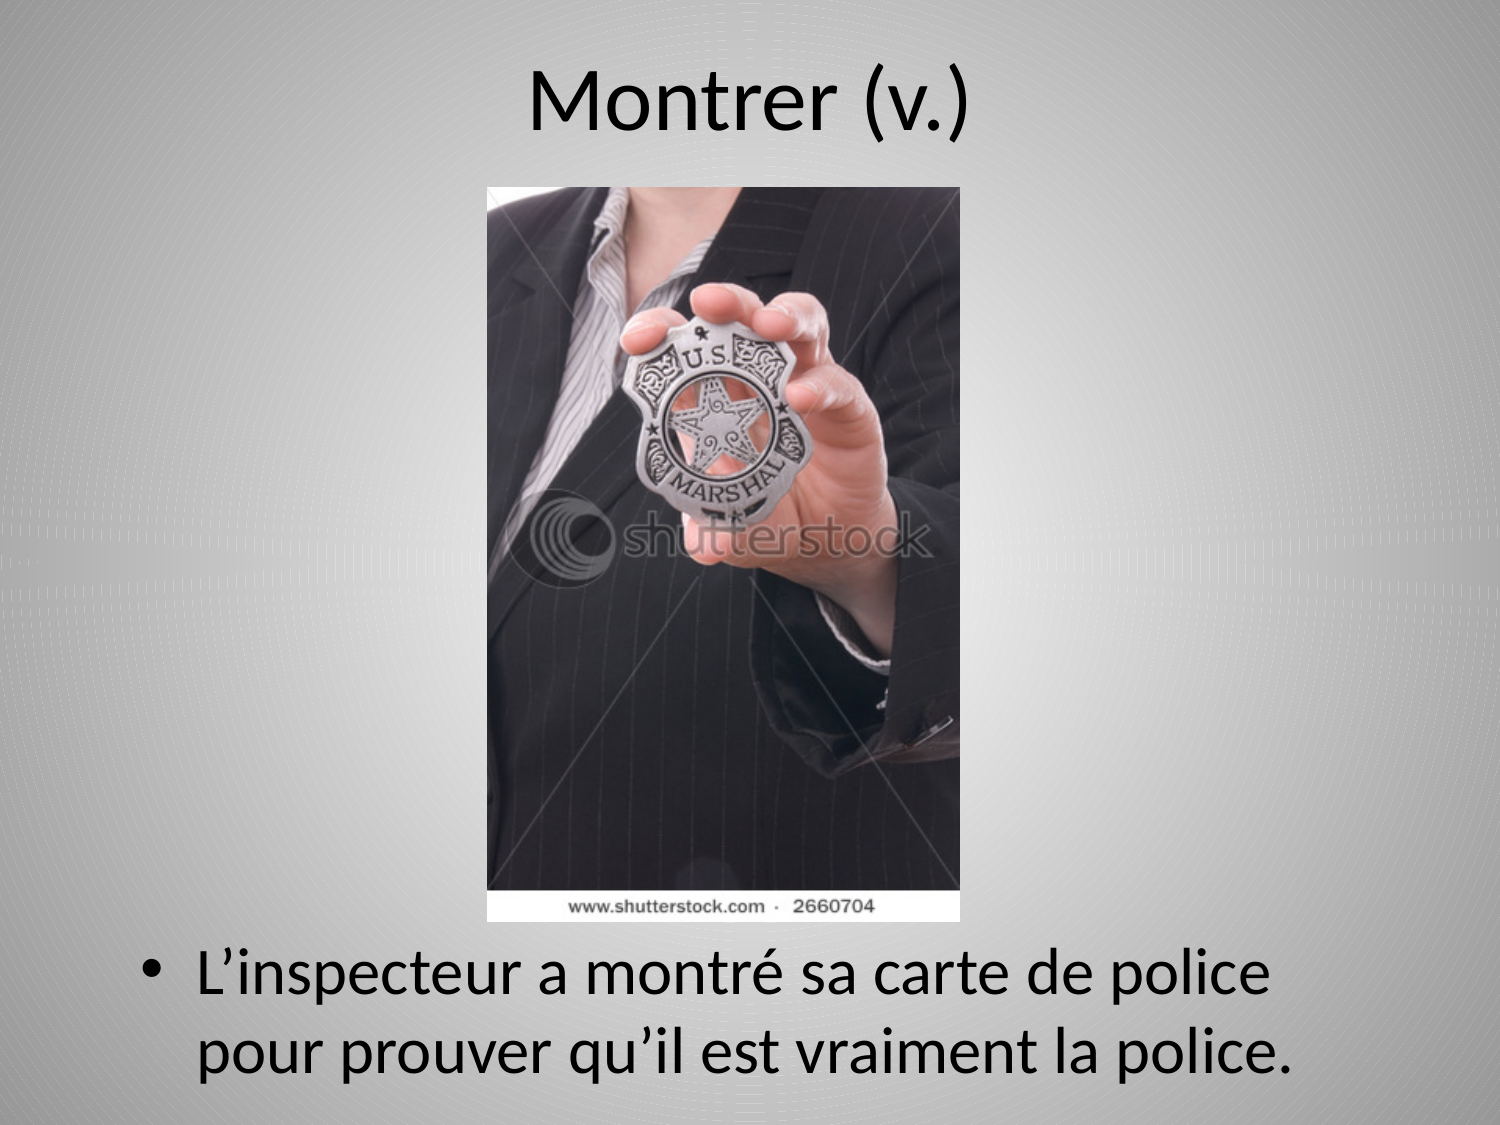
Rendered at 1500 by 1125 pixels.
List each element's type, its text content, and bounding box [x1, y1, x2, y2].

list L’inspecteur a montré sa carte de police pour prouver qu’il est vraiment la police. [125, 919, 1400, 1125]
title Montrer (v.) [75, 0, 1425, 188]
picture [487, 187, 960, 923]
